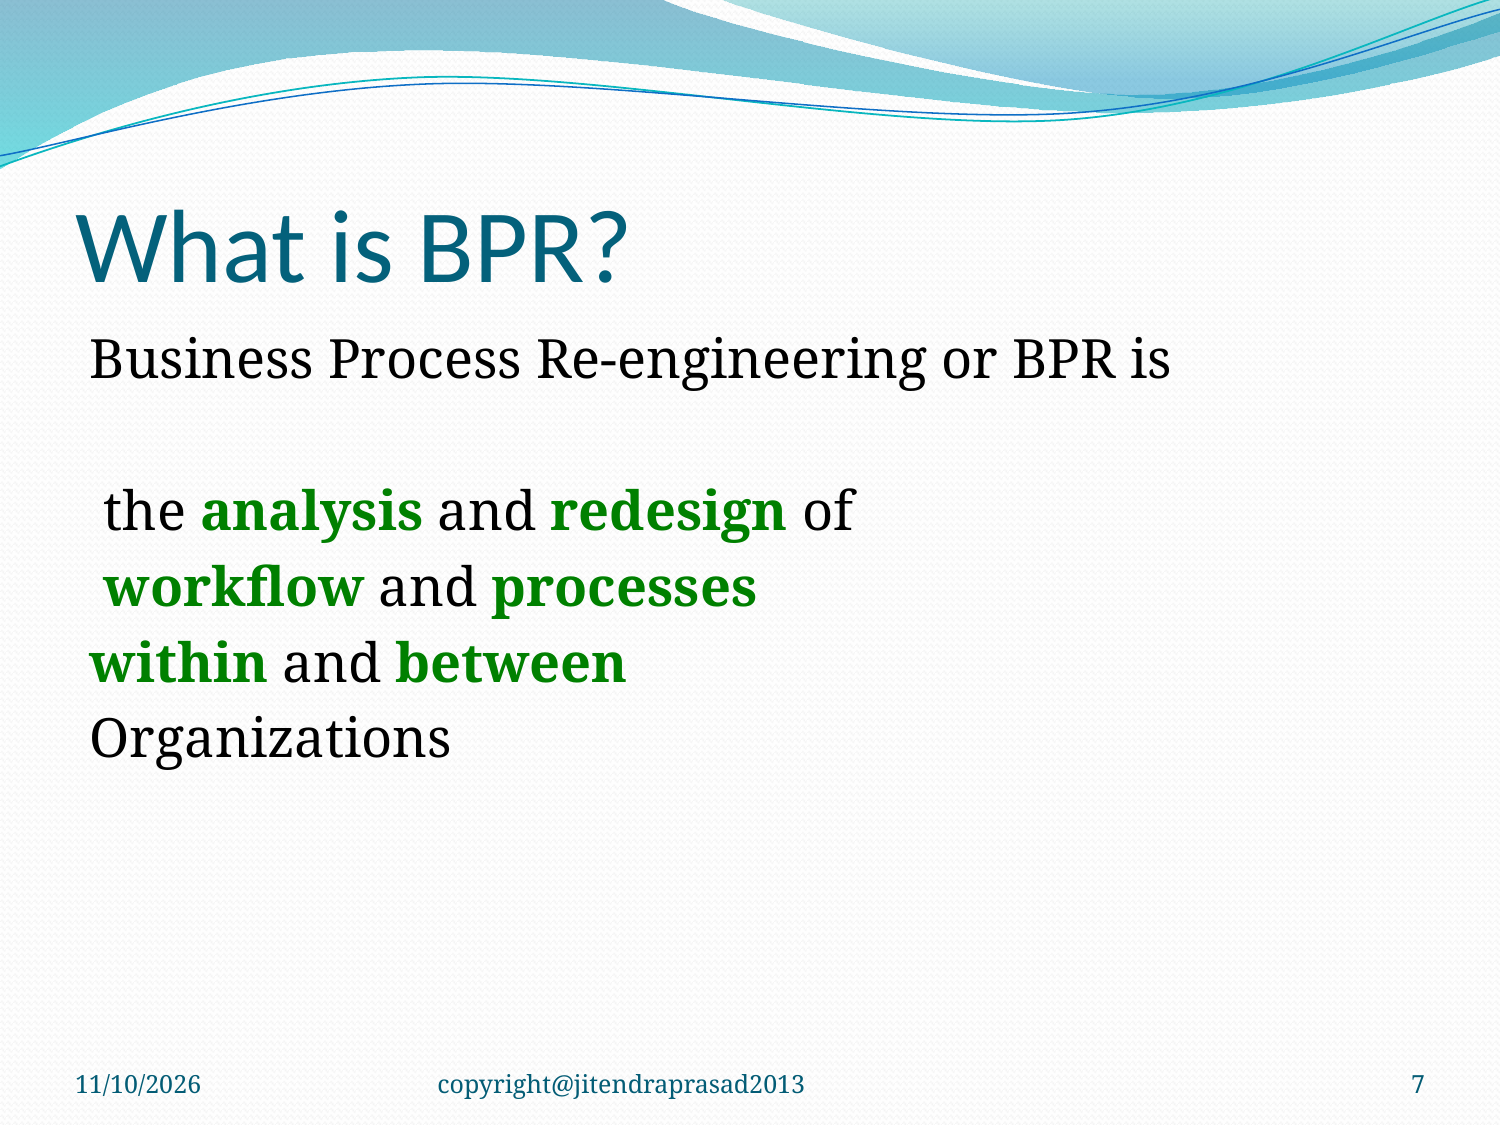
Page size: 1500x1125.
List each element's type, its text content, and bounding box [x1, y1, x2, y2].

title What is BPR? [75, 115, 1425, 303]
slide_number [75, 1042, 425, 1103]
slide_number 7 [1299, 1042, 1425, 1103]
list Business Process Re-engineering or BPR is the analysis and redesign of workflow and processes within and between Organizations [75, 317, 1425, 1038]
footer copyright@jitendraprasad2013 [437, 1042, 988, 1103]
